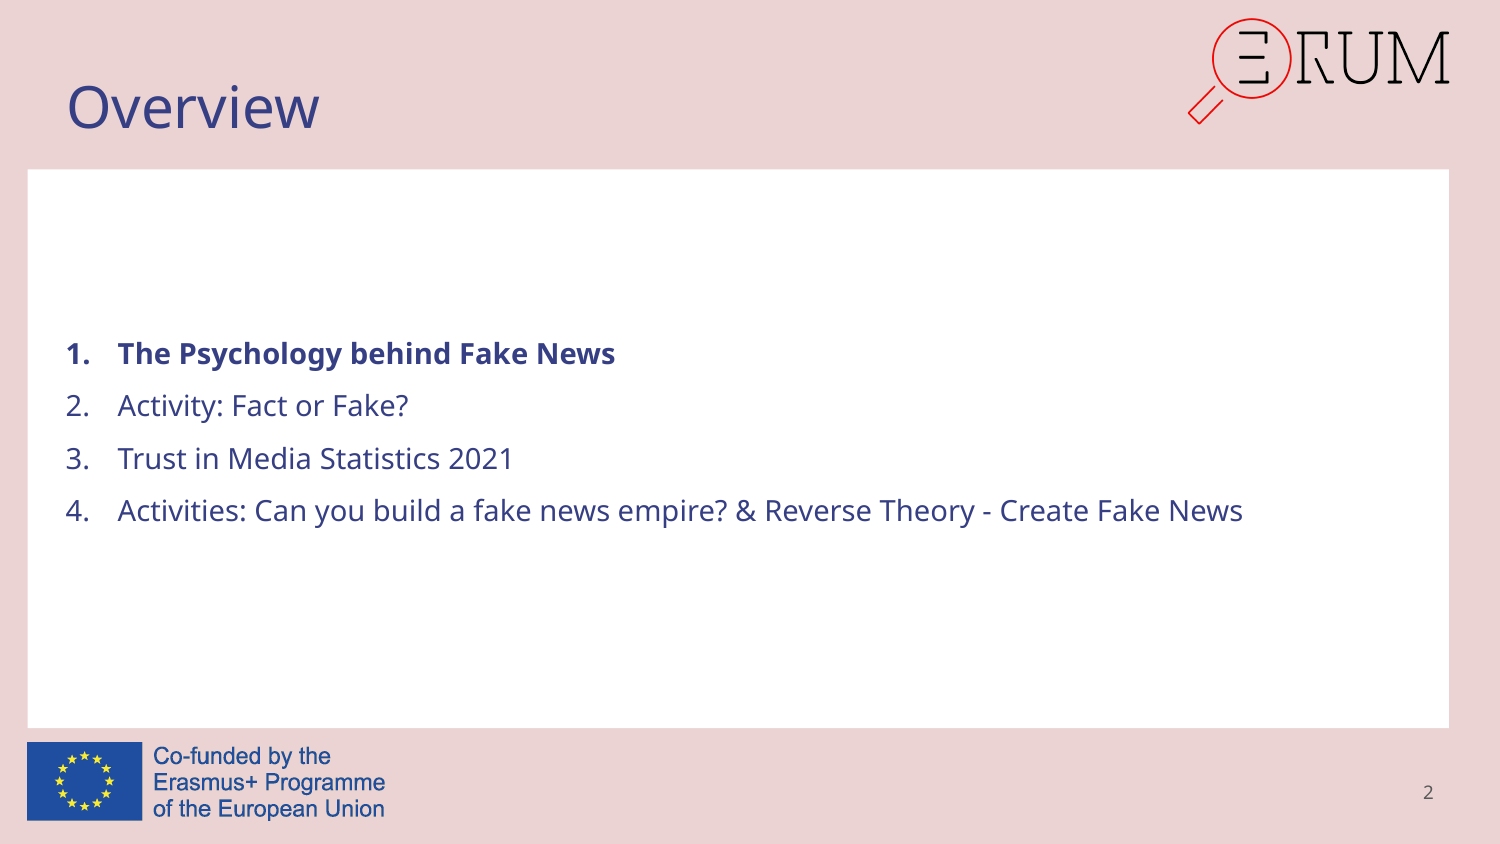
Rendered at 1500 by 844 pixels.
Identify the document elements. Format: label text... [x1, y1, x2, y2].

slide_number 2 [1358, 761, 1449, 826]
picture [27, 742, 385, 821]
picture [1136, 0, 1500, 137]
list The Psychology behind Fake News Activity: Fact or Fake? Trust in Media Statistics 2021 Activities: Can you build a fake news empire? & Reverse Theory - Create Fake News [27, 169, 1449, 729]
title Overview [51, 55, 1168, 150]
